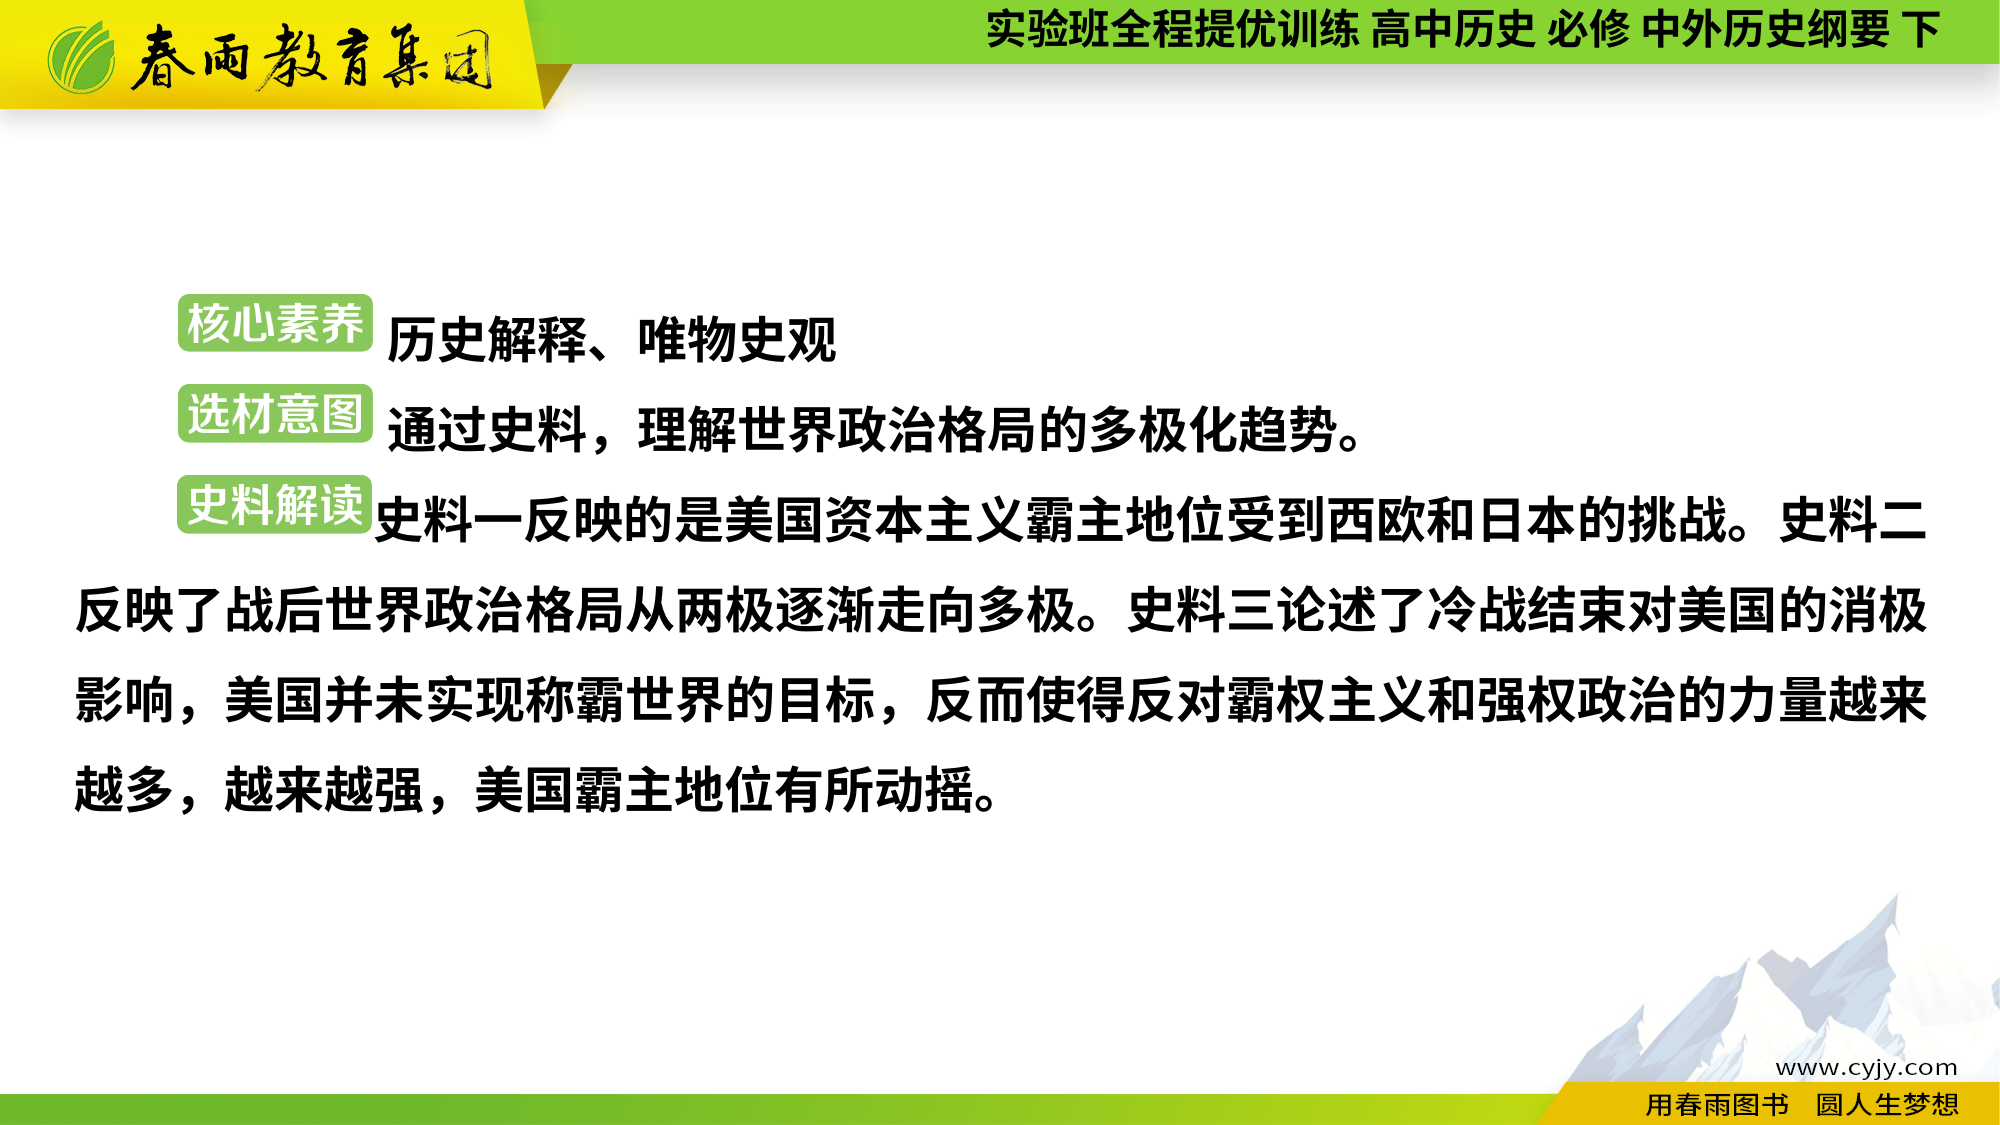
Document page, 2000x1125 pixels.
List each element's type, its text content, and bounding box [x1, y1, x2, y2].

picture [0, 0, 2000, 1125]
text_box 通过史料，理解世界政治格局的多极化趋势。 [372, 366, 1944, 466]
list 历史解释、唯物史观 [372, 271, 1944, 366]
text_box 史料一反映的是美国资本主义霸主地位受到西欧和日本的挑战。史料二反映了战后世界政治格局从两极逐渐走向多极。史料三论述了冷战结束对美国的消极影响，美国并未实现称霸世界的目标，反而使得反对霸权主义和强权政治的力量越来越多，越来越强，美国霸主地位有所动摇。 [59, 451, 1944, 827]
